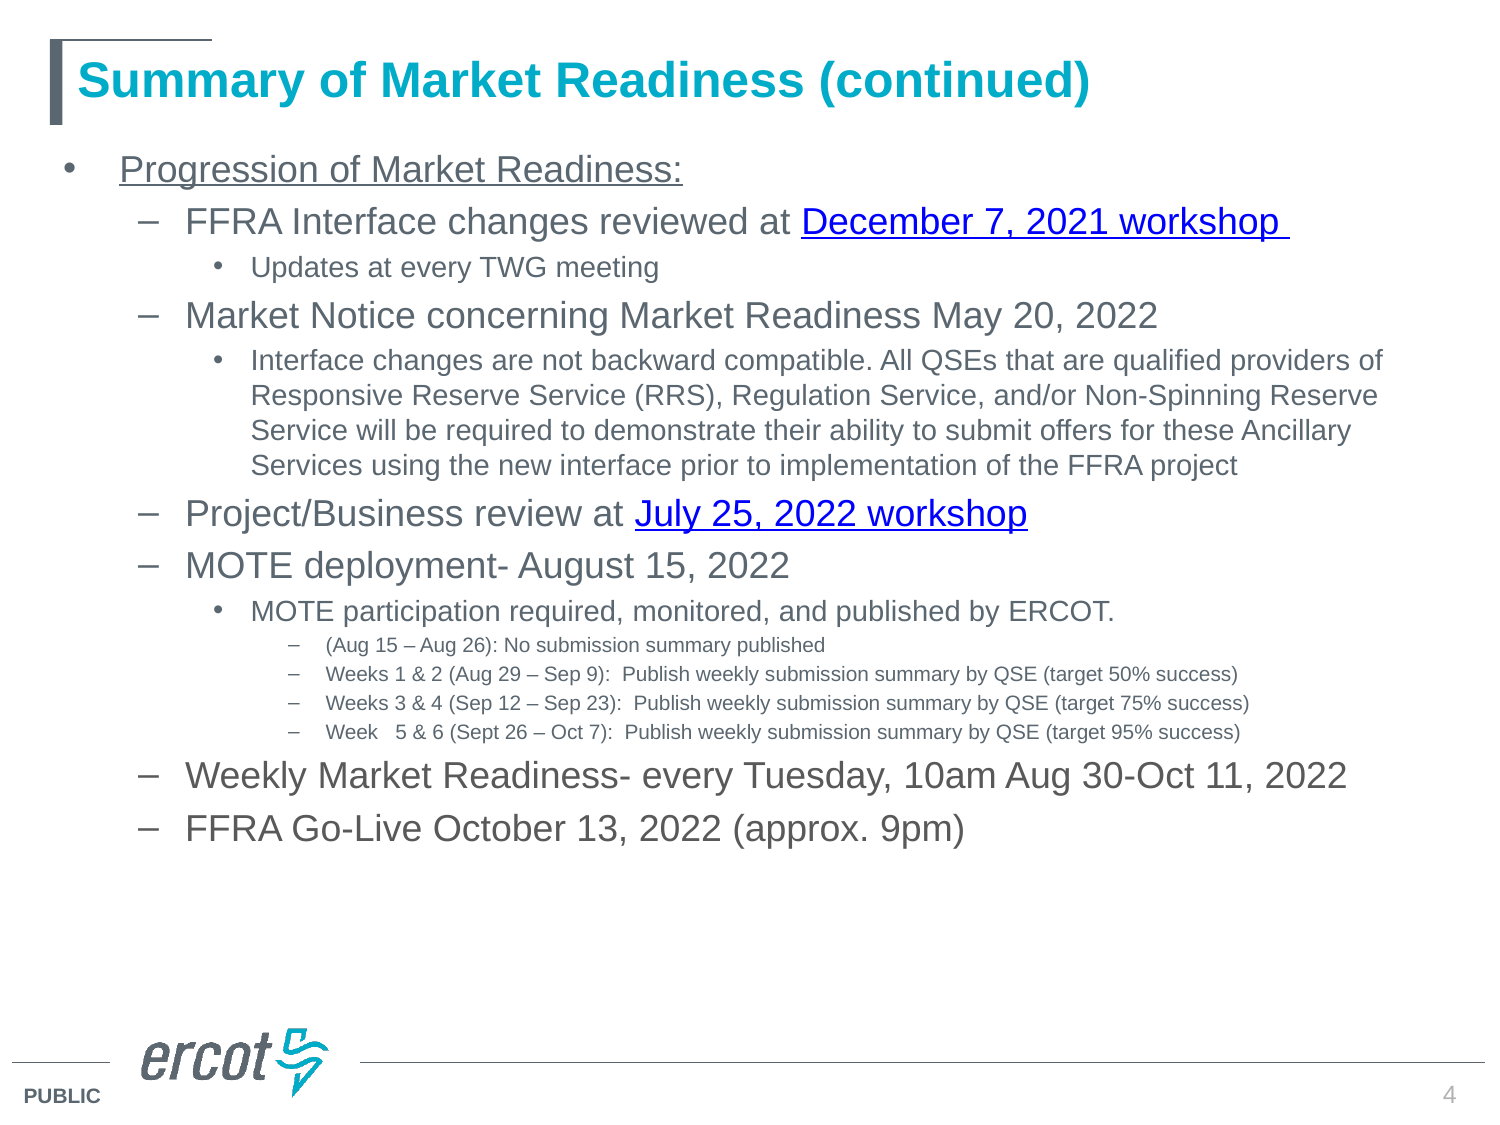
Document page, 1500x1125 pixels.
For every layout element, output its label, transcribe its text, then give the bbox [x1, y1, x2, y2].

title Summary of Market Readiness (continued) [62, 39, 1450, 163]
list Progression of Market Readiness: FFRA Interface changes reviewed at December 7, 2021 workshop Updates at every TWG meeting Market Notice concerning Market Readiness May 20, 2022 Interface changes are not backward compatible. All QSEs that are qualified providers of Responsive Reserve Service (RRS), Regulation Service, and/or Non-Spinning Reserve Service will be required to demonstrate their ability to submit offers for these Ancillary Services using the new interface prior to implementation of the FFRA project Project/Business review at July 25, 2022 workshop MOTE deployment- August 15, 2022 MOTE participation required, monitored, and published by ERCOT. (Aug 15 – Aug 26): No submission summary published Weeks 1 & 2 (Aug 29 – Sep 9): Publish weekly submission summary by QSE (target 50% success) Weeks 3 & 4 (Sep 12 – Sep 23): Publish weekly submission summary by QSE (target 75% success) Week 5 & 6 (Sept 26 – Oct 7): Publish weekly submission summary by QSE (target 95% success) Weekly Market Readiness- every Tuesday, 10am Aug 30-Oct 11, 2022 FFRA Go-Live October 13, 2022 (approx. 9pm) [48, 137, 1449, 863]
picture [137, 1024, 332, 1100]
slide_number 4 [1412, 1076, 1488, 1112]
